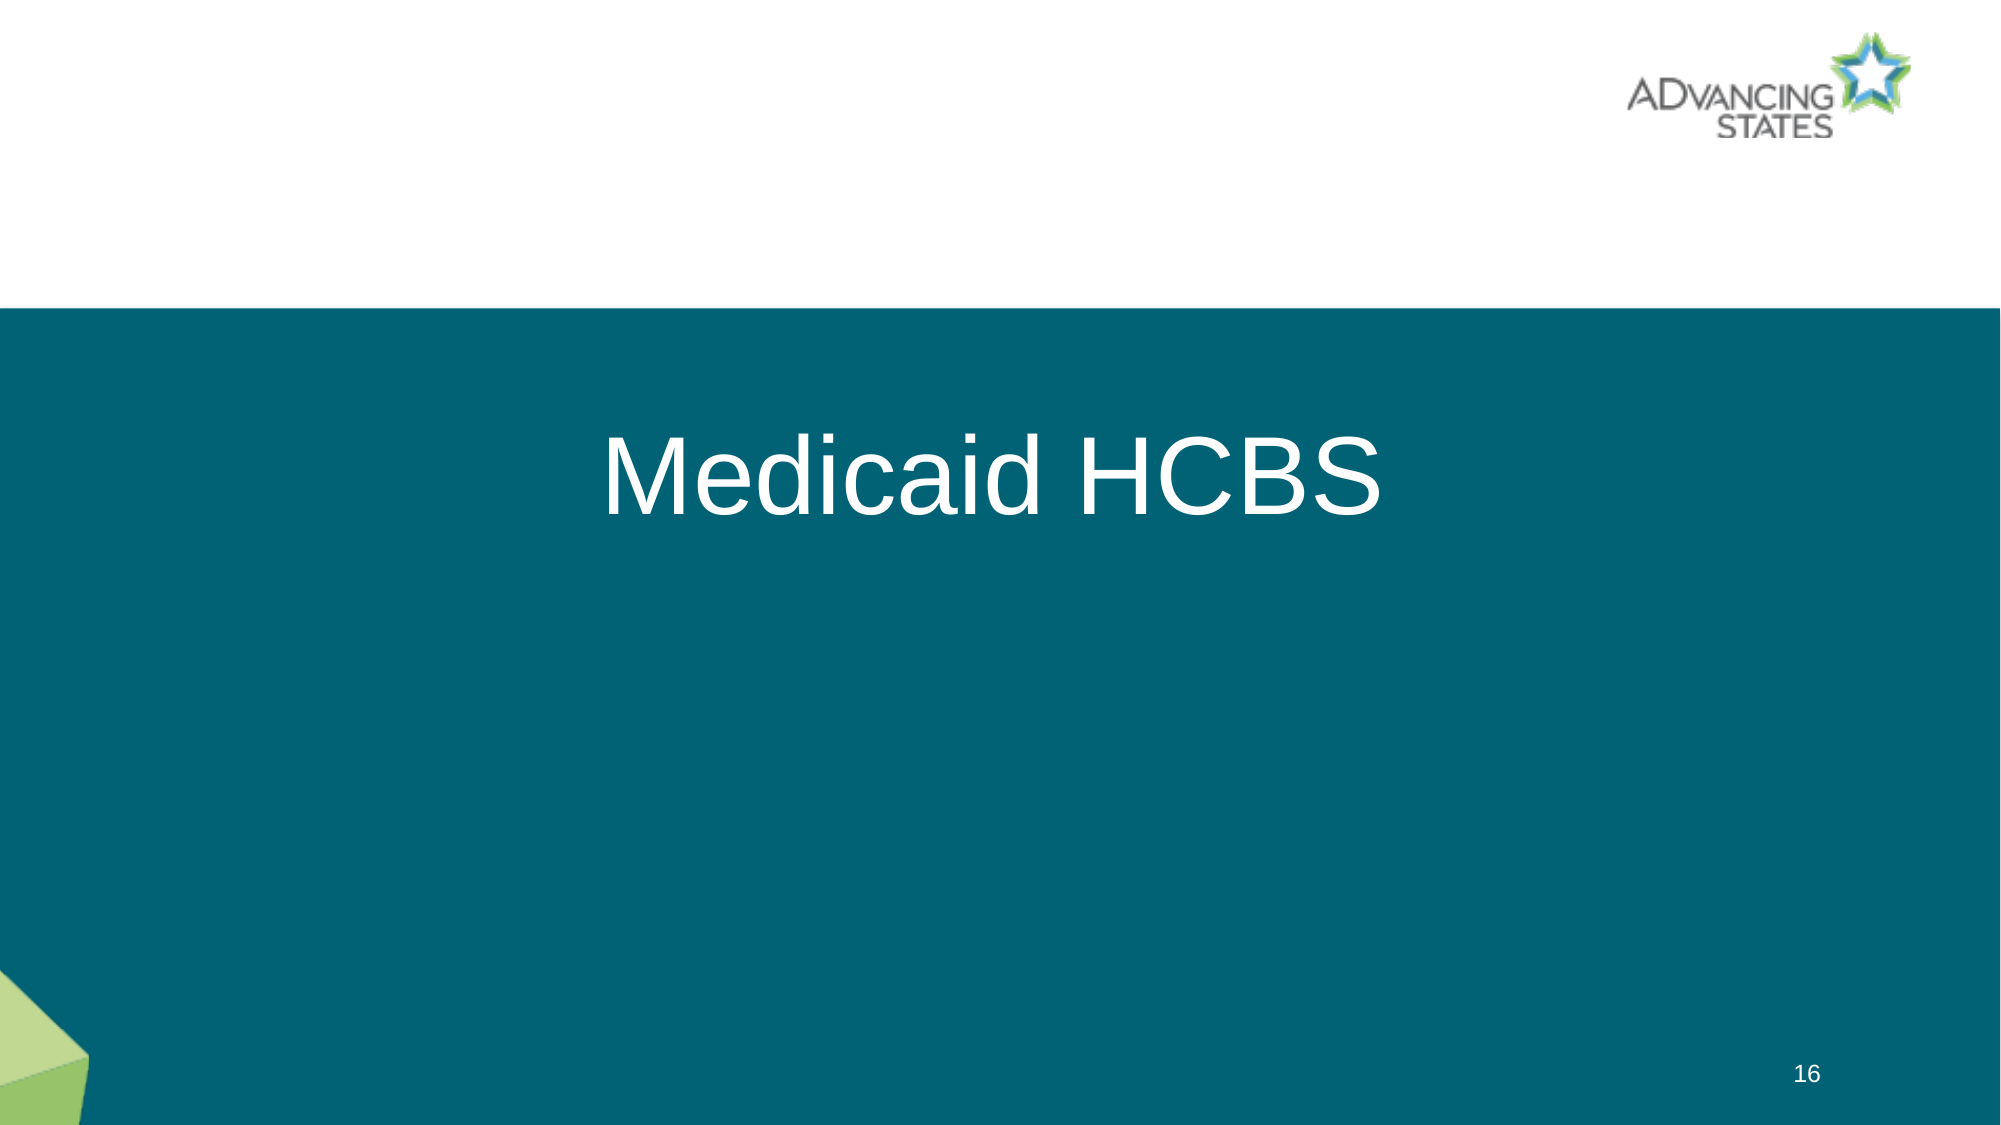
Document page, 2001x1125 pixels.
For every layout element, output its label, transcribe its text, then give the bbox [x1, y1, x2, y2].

title Medicaid HCBS [150, 349, 1837, 591]
slide_number 16 [1359, 1042, 1837, 1103]
